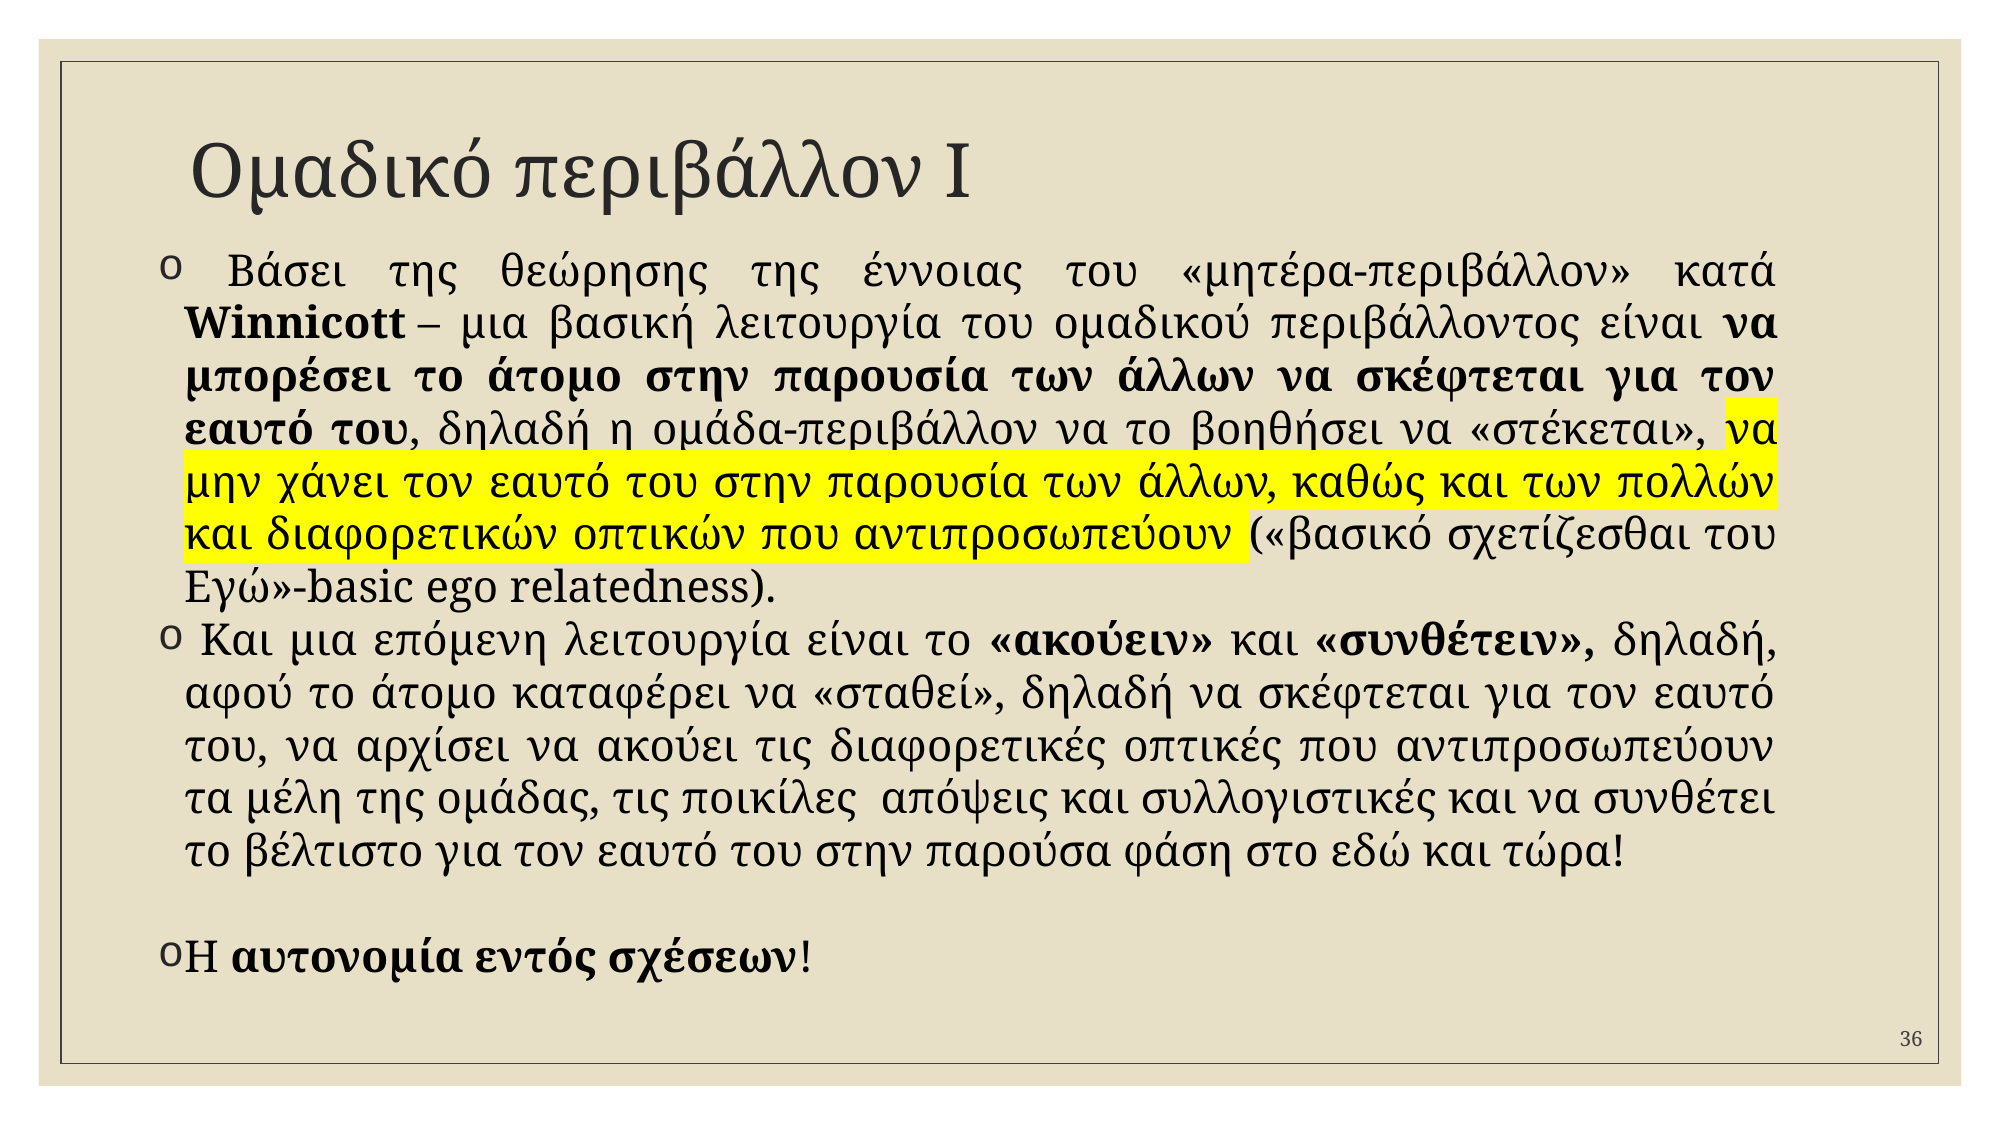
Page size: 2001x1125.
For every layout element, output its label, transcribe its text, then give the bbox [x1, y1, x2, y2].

title Ομαδικό περιβάλλον Ι [174, 105, 1825, 242]
slide_number 36 [1697, 1019, 1938, 1062]
list Βάσει της θεώρησης της έννοιας του «μητέρα-περιβάλλον» κατά Winnicott – μια βασική λειτουργία του ομαδικού περιβάλλοντος είναι να μπορέσει το άτομο στην παρουσία των άλλων να σκέφτεται για τον εαυτό του, δηλαδή η ομάδα-περιβάλλον να το βοηθήσει να «στέκεται», να μην χάνει τον εαυτό του στην παρουσία των άλλων, καθώς και των πολλών και διαφορετικών οπτικών που αντιπροσωπεύουν («βασικό σχετίζεσθαι του Εγώ»-basic ego relatedness). Kαι μια επόμενη λειτουργία είναι το «ακούειν» και «συνθέτειν», δηλαδή, αφού το άτομο καταφέρει να «σταθεί», δηλαδή να σκέφτεται για τον εαυτό του, να αρχίσει να ακούει τις διαφορετικές οπτικές που αντιπροσωπεύουν τα μέλη της ομάδας, τις ποικίλες απόψεις και συλλογιστικές και να συνθέτει το βέλτιστο για τον εαυτό του στην παρούσα φάση στο εδώ και τώρα! Η αυτονομία εντός σχέσεων! [142, 234, 1793, 1037]
